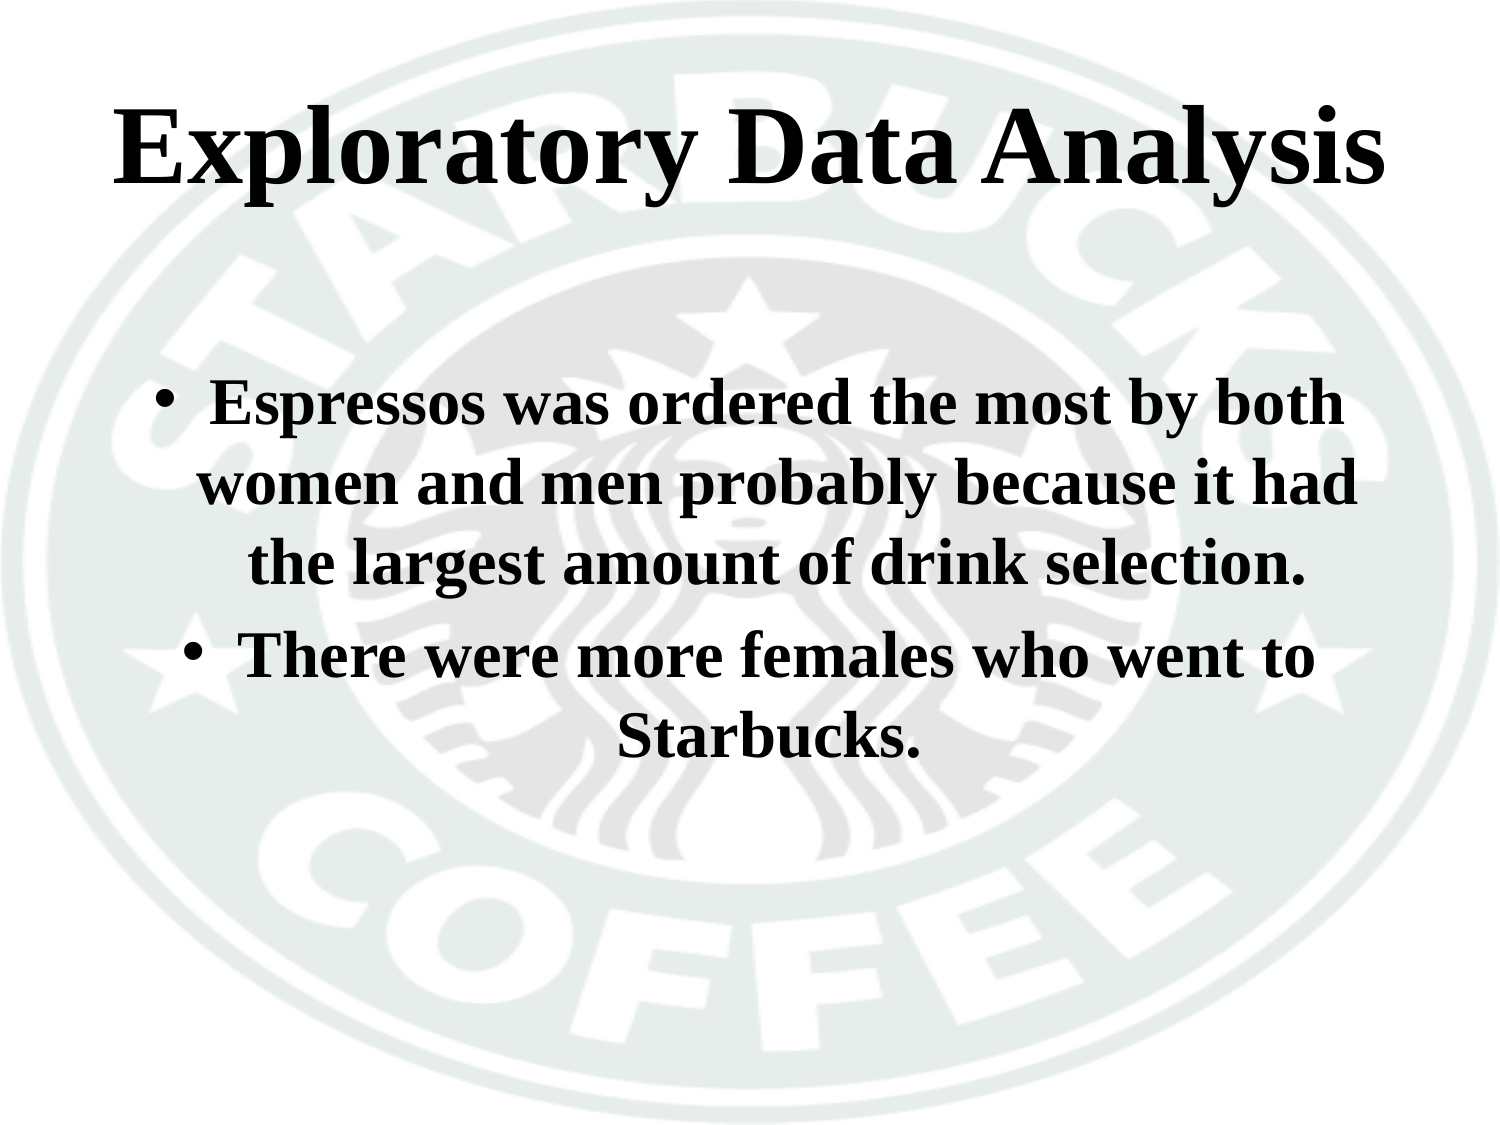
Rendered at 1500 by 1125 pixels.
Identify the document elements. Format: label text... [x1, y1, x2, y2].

title Exploratory Data Analysis [75, 45, 1425, 233]
list Espressos was ordered the most by both women and men probably because it had the largest amount of drink selection. There were more females who went to Starbucks. [75, 350, 1425, 1093]
